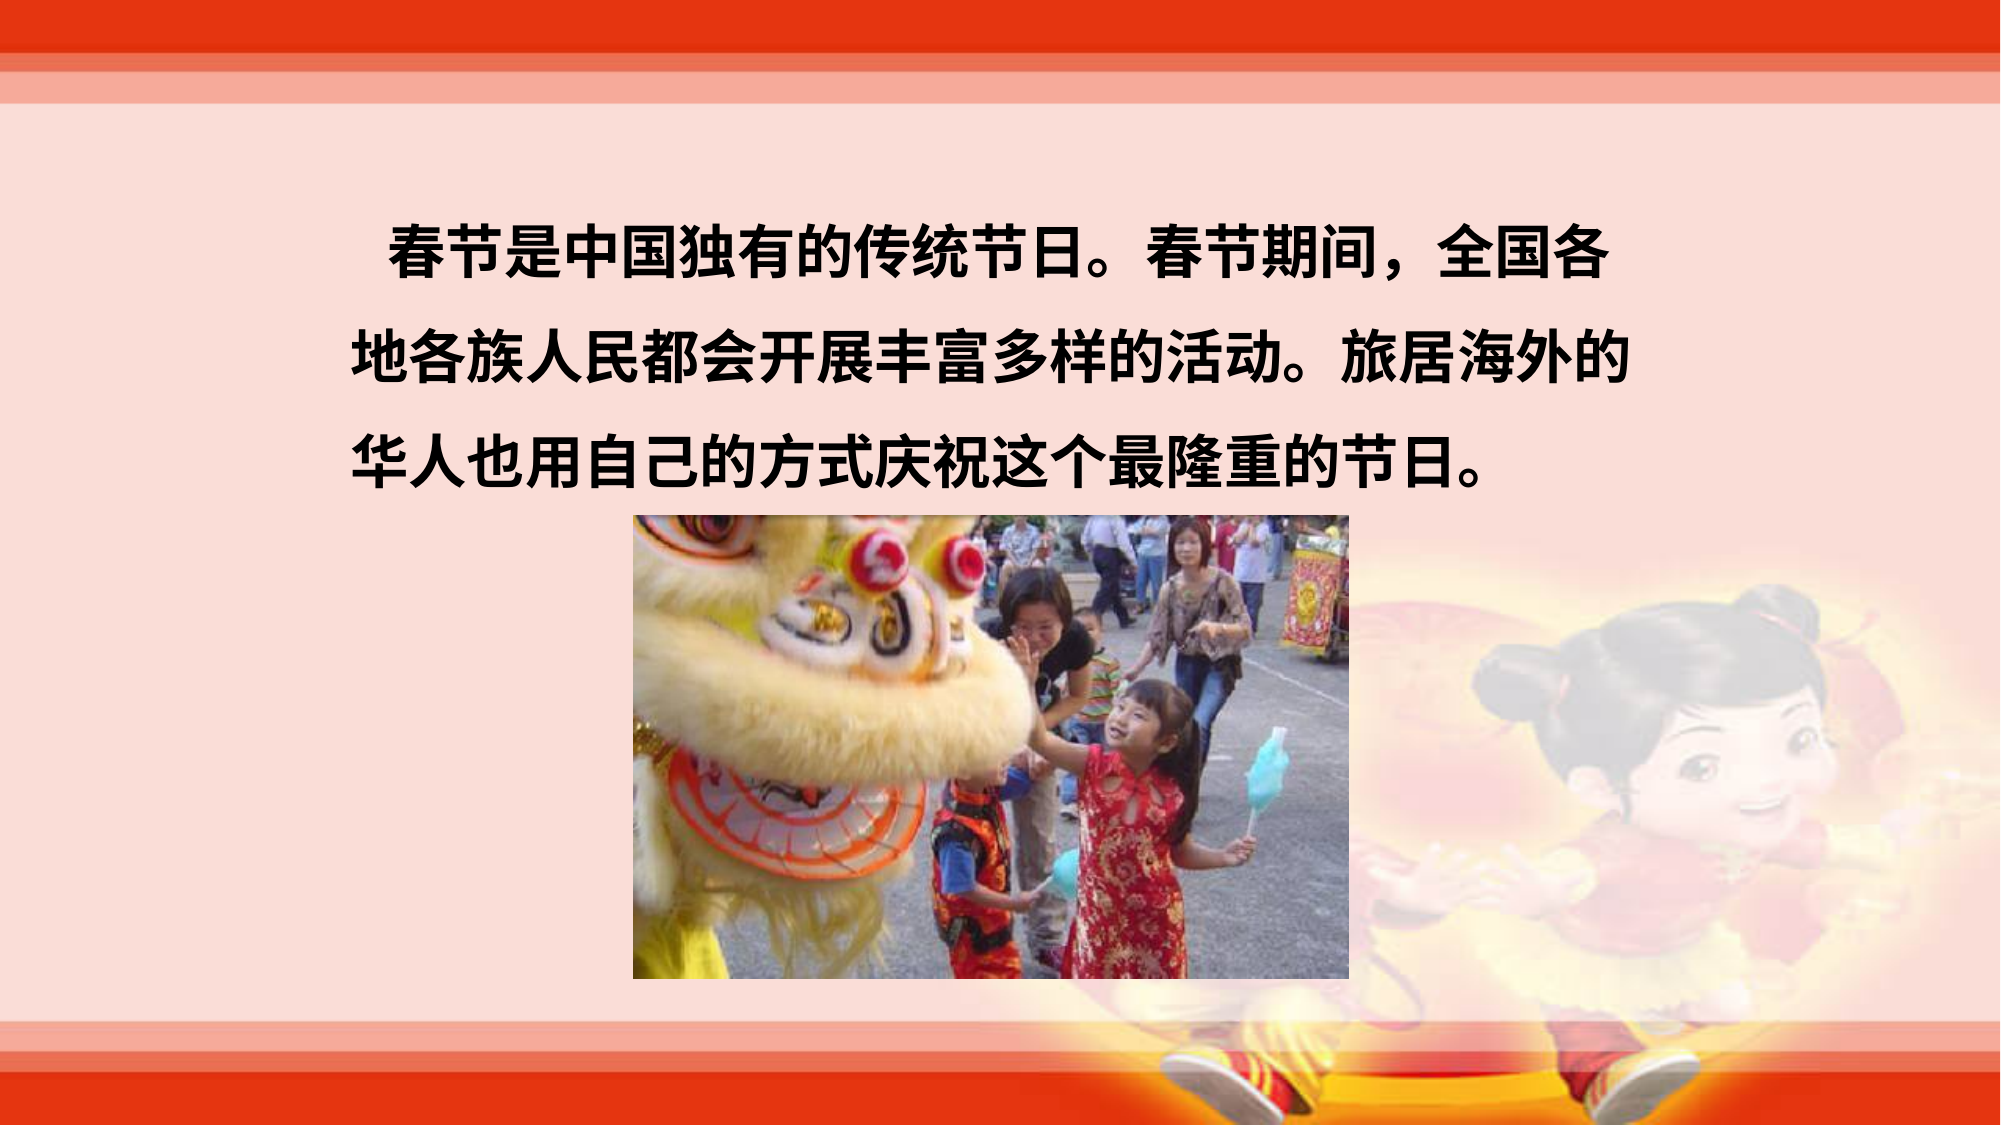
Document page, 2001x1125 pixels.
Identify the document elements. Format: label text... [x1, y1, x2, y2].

text_box 春节是中国独有的传统节日。春节期间，全国各地各族人民都会开展丰富多样的活动。旅居海外的华人也用自己的方式庆祝这个最隆重的节日。 [279, 172, 1666, 459]
picture [0, 0, 2001, 1125]
